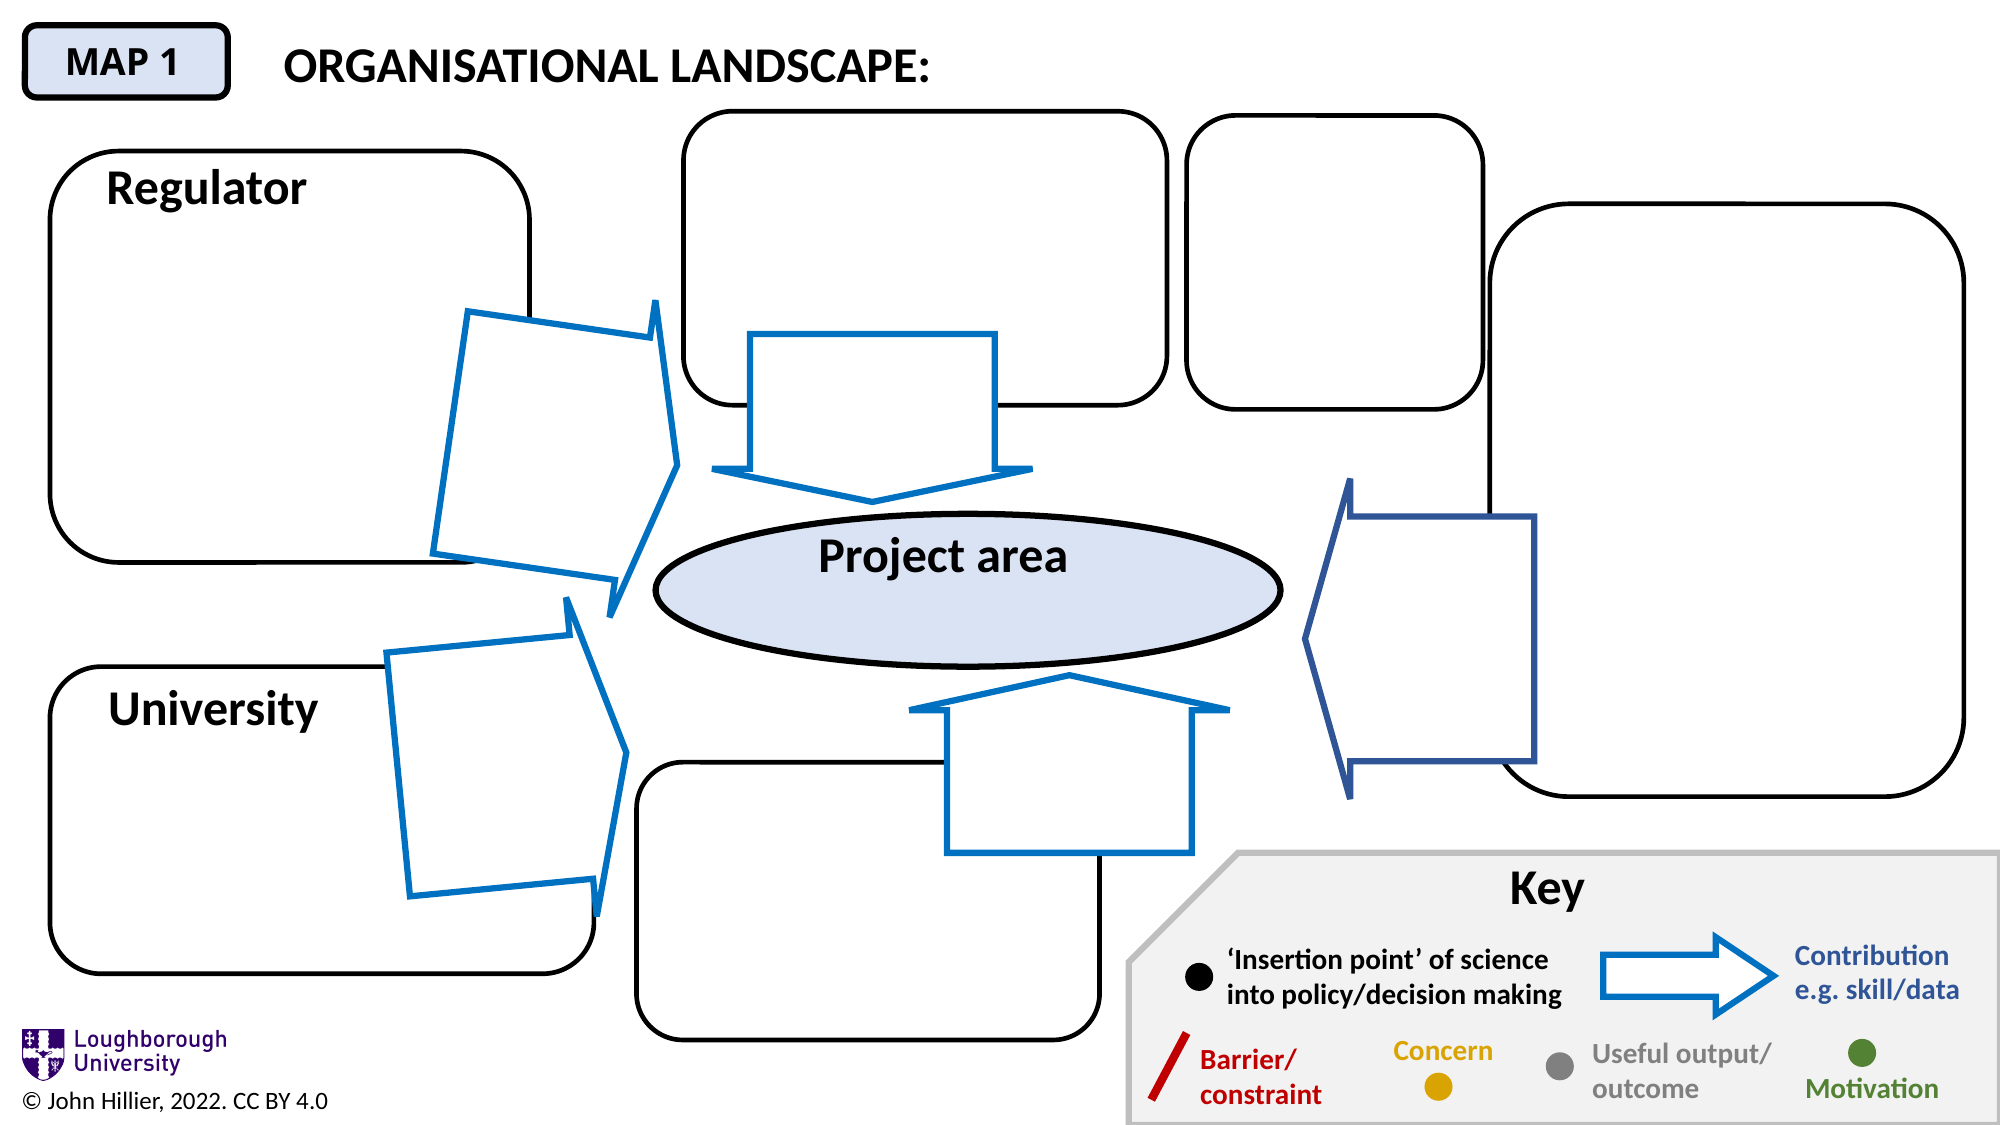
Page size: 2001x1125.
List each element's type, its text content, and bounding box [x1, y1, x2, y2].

text_box [1488, 202, 1965, 798]
text_box [908, 674, 1230, 854]
text_box [1185, 962, 1212, 991]
text_box [1127, 851, 2000, 1125]
text_box [1185, 114, 1484, 411]
text_box [23, 24, 229, 99]
text_box [635, 761, 1101, 1041]
text_box [654, 522, 1282, 668]
text_box [1602, 935, 1776, 1017]
text_box Concern [1378, 1023, 1577, 1074]
text_box Key [1495, 847, 1625, 923]
text_box [711, 332, 1033, 504]
picture [22, 1029, 226, 1081]
text_box [1303, 478, 1536, 800]
text_box ‘Insertion point’ of science into policy/decision making [1212, 933, 1585, 1018]
text_box Barrier/ constraint [1185, 1032, 1341, 1118]
text_box MAP 1 [49, 31, 217, 91]
text_box Regulator [91, 147, 328, 223]
text_box ORGANISATIONAL LANDSCAPE: [268, 25, 1940, 100]
text_box [48, 150, 531, 564]
text_box [1548, 1074, 1572, 1081]
text_box [1848, 1038, 1877, 1061]
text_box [1151, 1032, 1187, 1100]
text_box [385, 597, 628, 917]
text_box [1424, 1074, 1453, 1101]
text_box Motivation [1790, 1061, 1988, 1112]
text_box Project area [803, 514, 1121, 590]
text_box Useful output/ outcome [1577, 1026, 1806, 1112]
text_box [682, 110, 1168, 407]
text_box Contribution e.g. skill/data [1780, 928, 1981, 1014]
text_box [431, 300, 679, 618]
text_box © John Hillier, 2022. CC BY 4.0 [6, 1077, 383, 1122]
text_box [48, 665, 595, 975]
